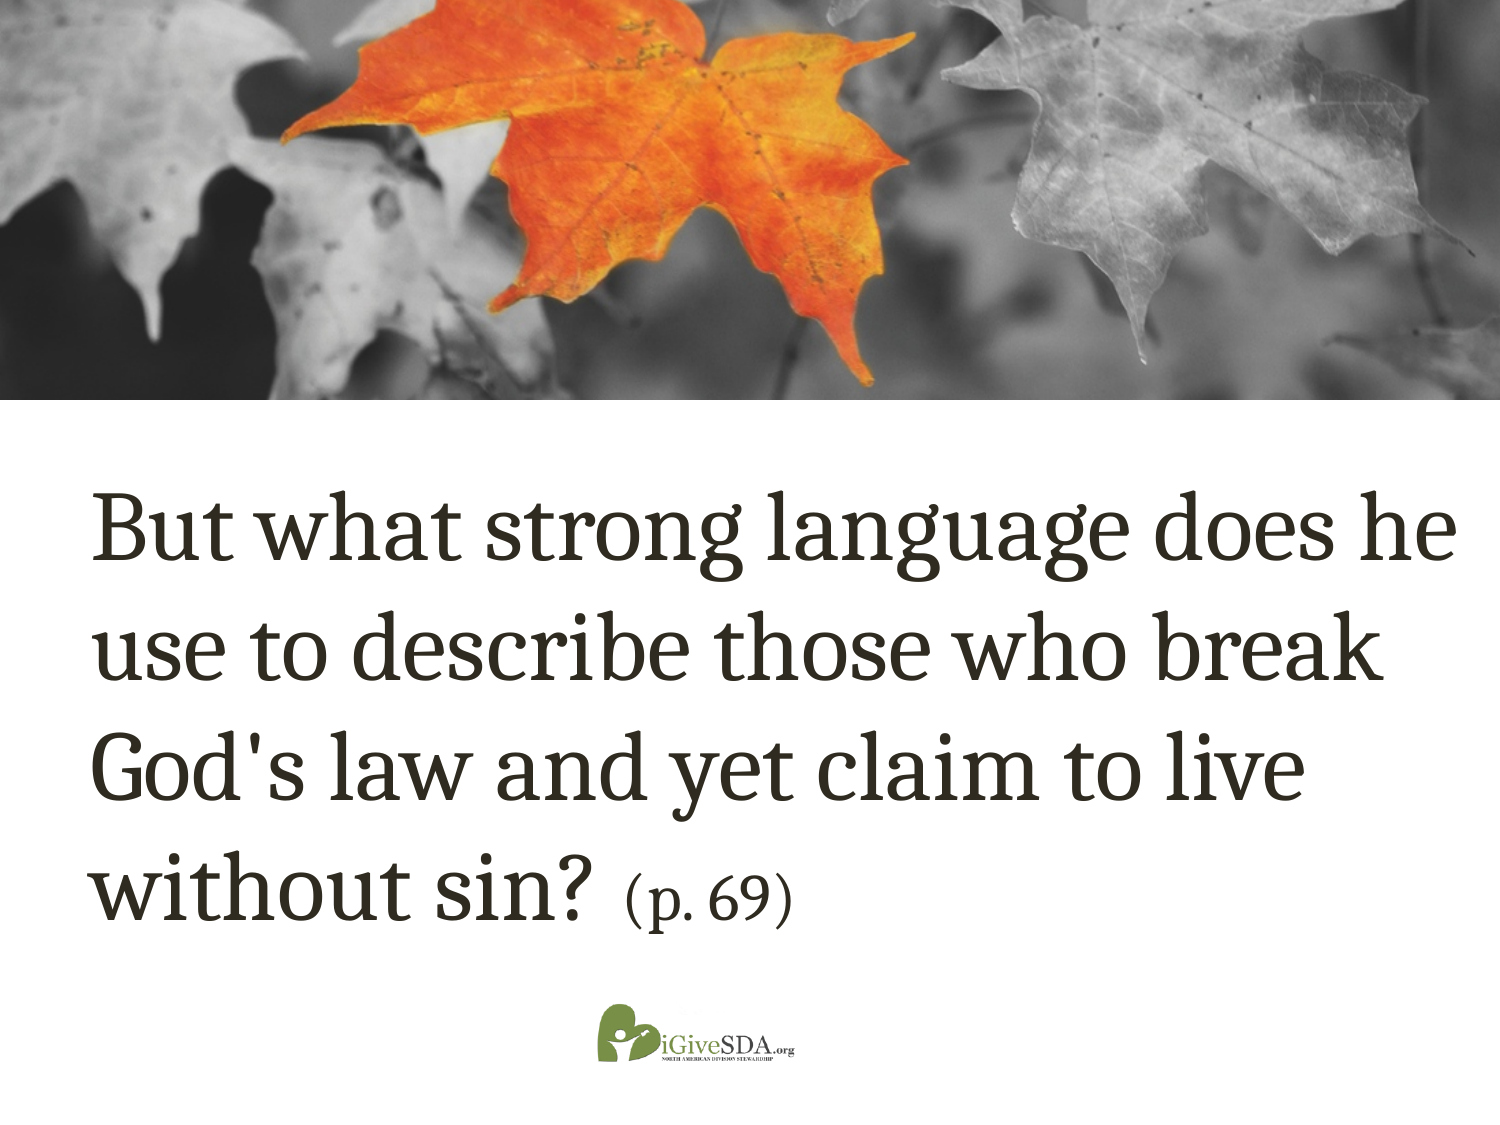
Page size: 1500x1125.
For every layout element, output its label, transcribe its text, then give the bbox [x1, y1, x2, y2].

picture [0, 0, 1500, 400]
picture [580, 1038, 804, 1077]
title But what strong language does he use to describe those who break God's law and yet claim to live without sin? (p. 69) [75, 408, 1475, 1038]
